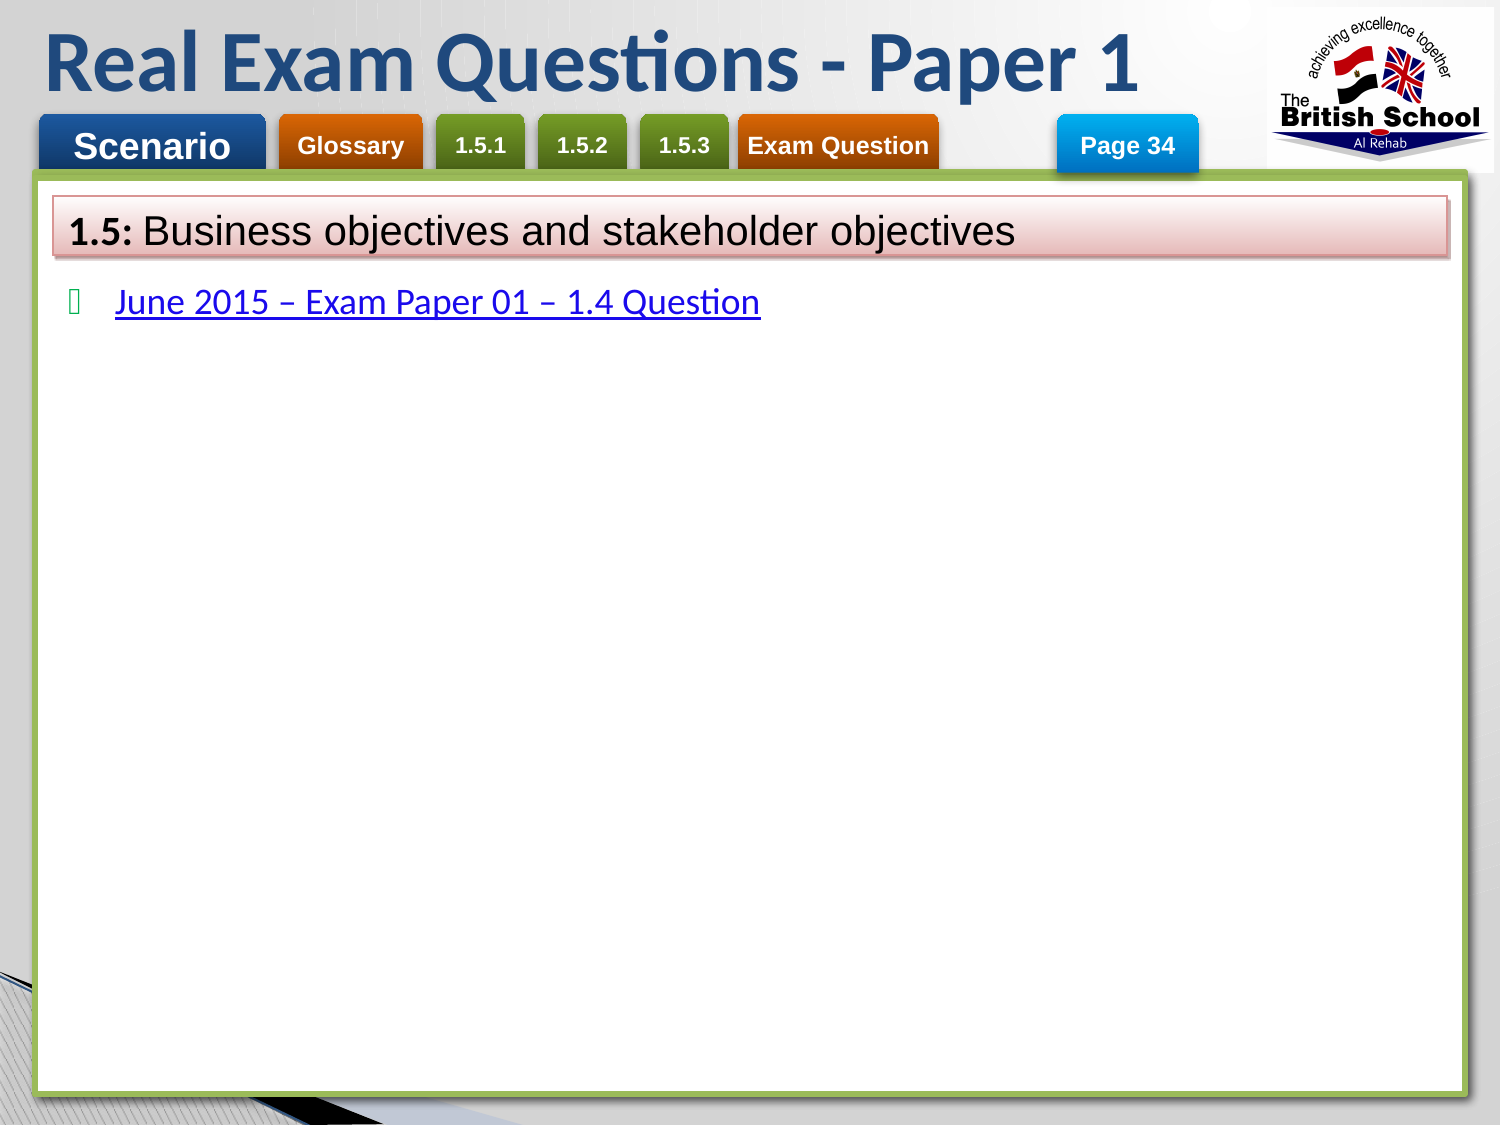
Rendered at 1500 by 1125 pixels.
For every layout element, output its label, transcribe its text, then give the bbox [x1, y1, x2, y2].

picture [1267, 7, 1495, 173]
table_header June 2015 – Exam Paper 01 – 1.4 Question [53, 279, 1447, 1047]
text_box [35, 178, 1465, 1094]
title Real Exam Questions - Paper 1 [29, 0, 1282, 118]
text_box Page 34 [1057, 114, 1199, 173]
text_box 1.5: Business objectives and stakeholder objectives [53, 196, 1447, 256]
picture [281, 1114, 303, 1125]
